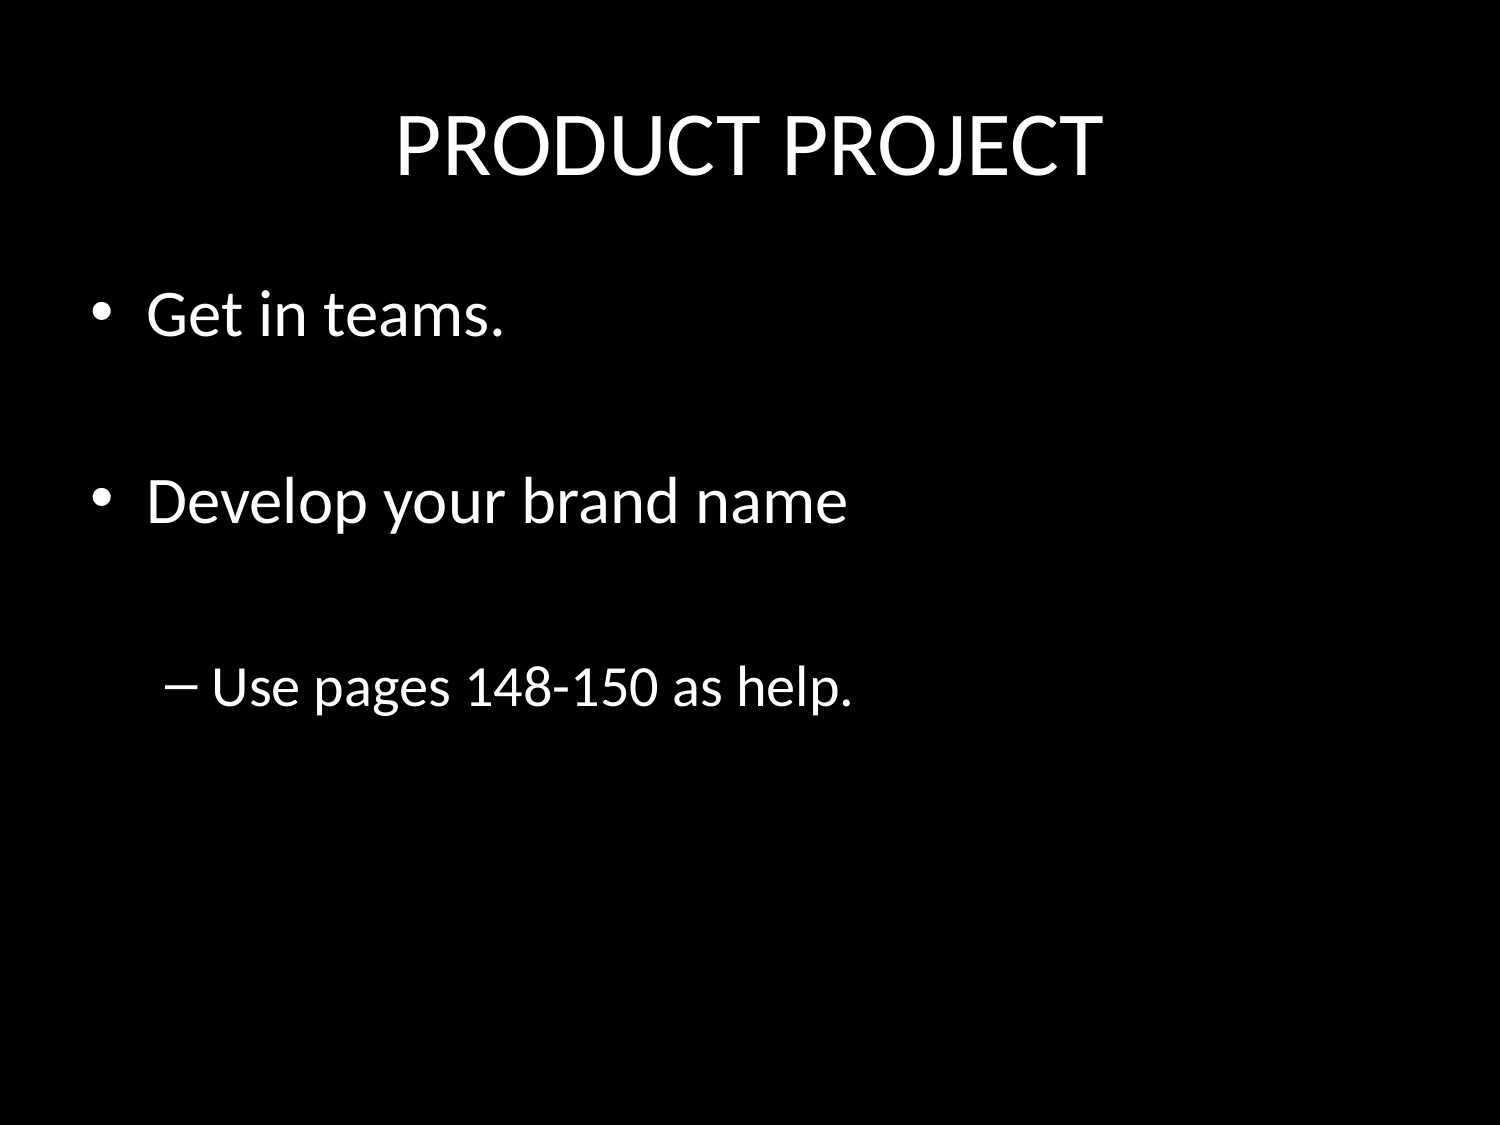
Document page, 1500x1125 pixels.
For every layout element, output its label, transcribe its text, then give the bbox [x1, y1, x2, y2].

list Get in teams. Develop your brand name Use pages 148-150 as help. [75, 262, 1425, 1005]
title PRODUCT PROJECT [75, 45, 1425, 233]
